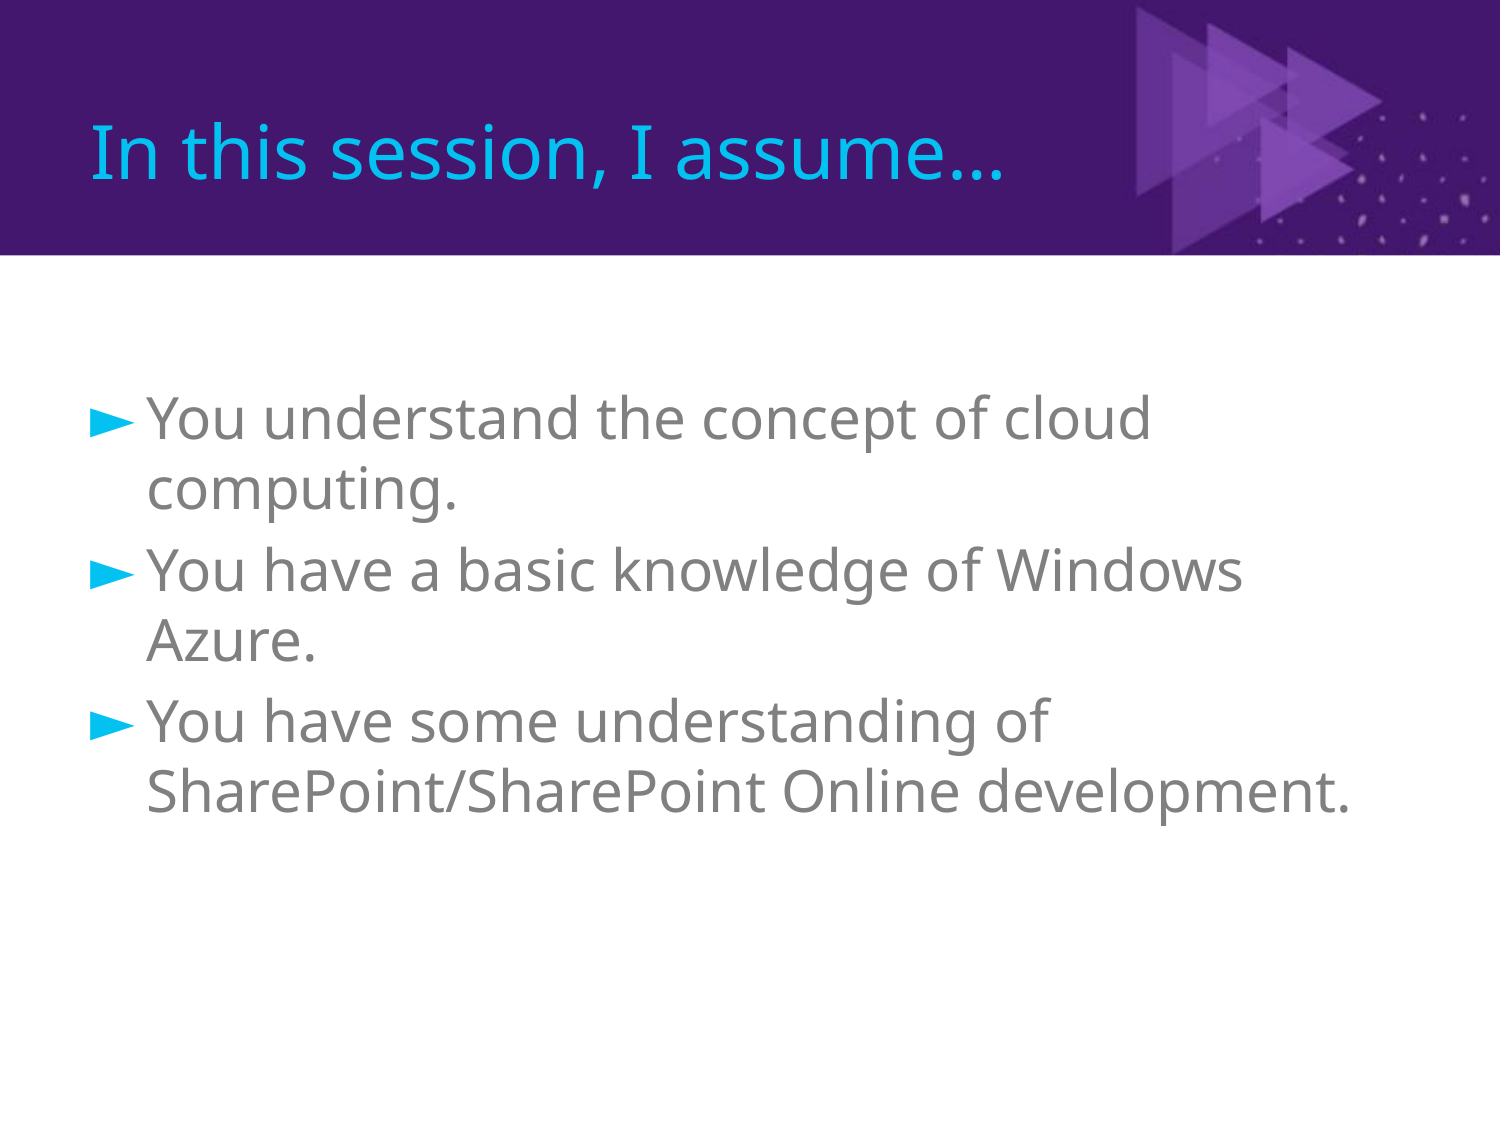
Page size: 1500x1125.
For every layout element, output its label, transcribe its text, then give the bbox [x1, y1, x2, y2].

title In this session, I assume… [75, 56, 1425, 244]
picture [0, 0, 1500, 255]
list You understand the concept of cloud computing. You have a basic knowledge of Windows Azure. You have some understanding of SharePoint/SharePoint Online development. [75, 373, 1425, 1005]
